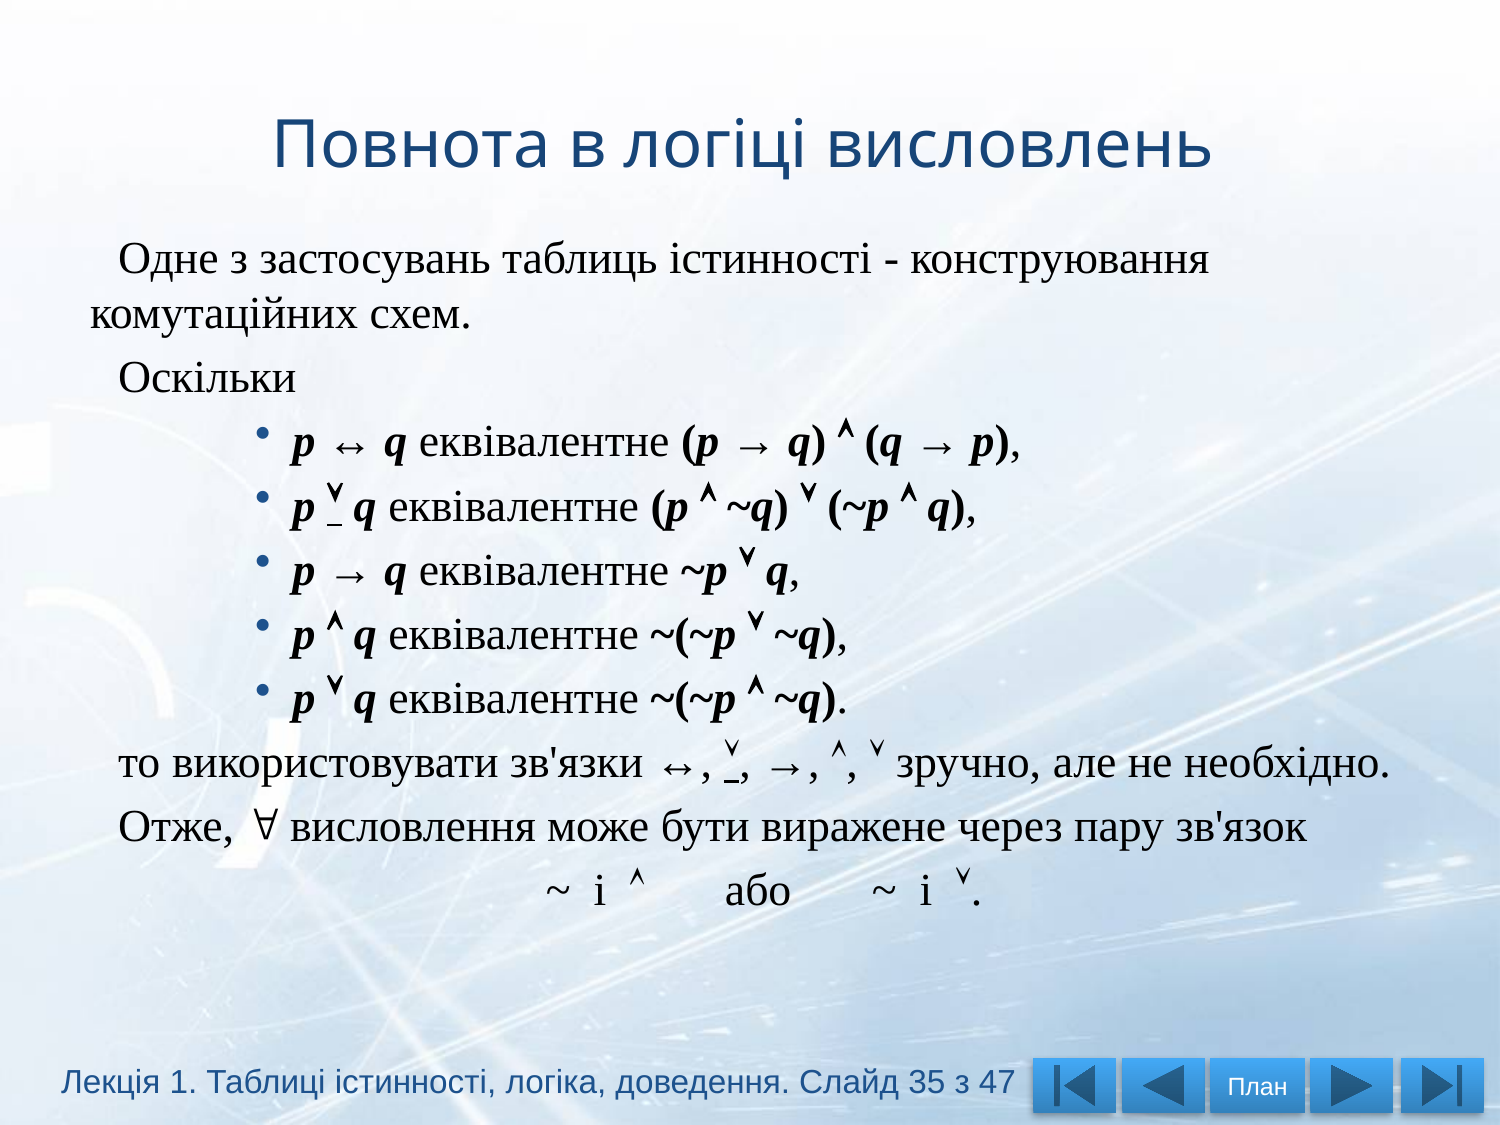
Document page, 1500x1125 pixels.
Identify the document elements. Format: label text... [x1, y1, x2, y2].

list Одне з застосувань таблиць істинності - конструювання комутаційних схем. Оскільки р ↔ q еквівалентне (р → q)  (q → р), р  q еквівалентне (р  ~q)  (~р  q), р → q еквівалентне ~р  q, p  q еквівалентне ~(~р  ~q), p  q еквівалентне ~(~р  ~q). то використовувати зв'язки ↔, , →, ,  зручно, але не необхідно. Отже,  висловлення може бути виражене через пару зв'язок ~ і  або ~ і . [75, 220, 1425, 1056]
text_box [1033, 1058, 1484, 1114]
picture [0, 0, 1500, 1125]
title Повнота в логіці висловлень [99, 95, 1388, 188]
text_box Лекція 1. Таблиці істинності, логіка, доведення. Слайд 35 з 47 [46, 1052, 1033, 1107]
